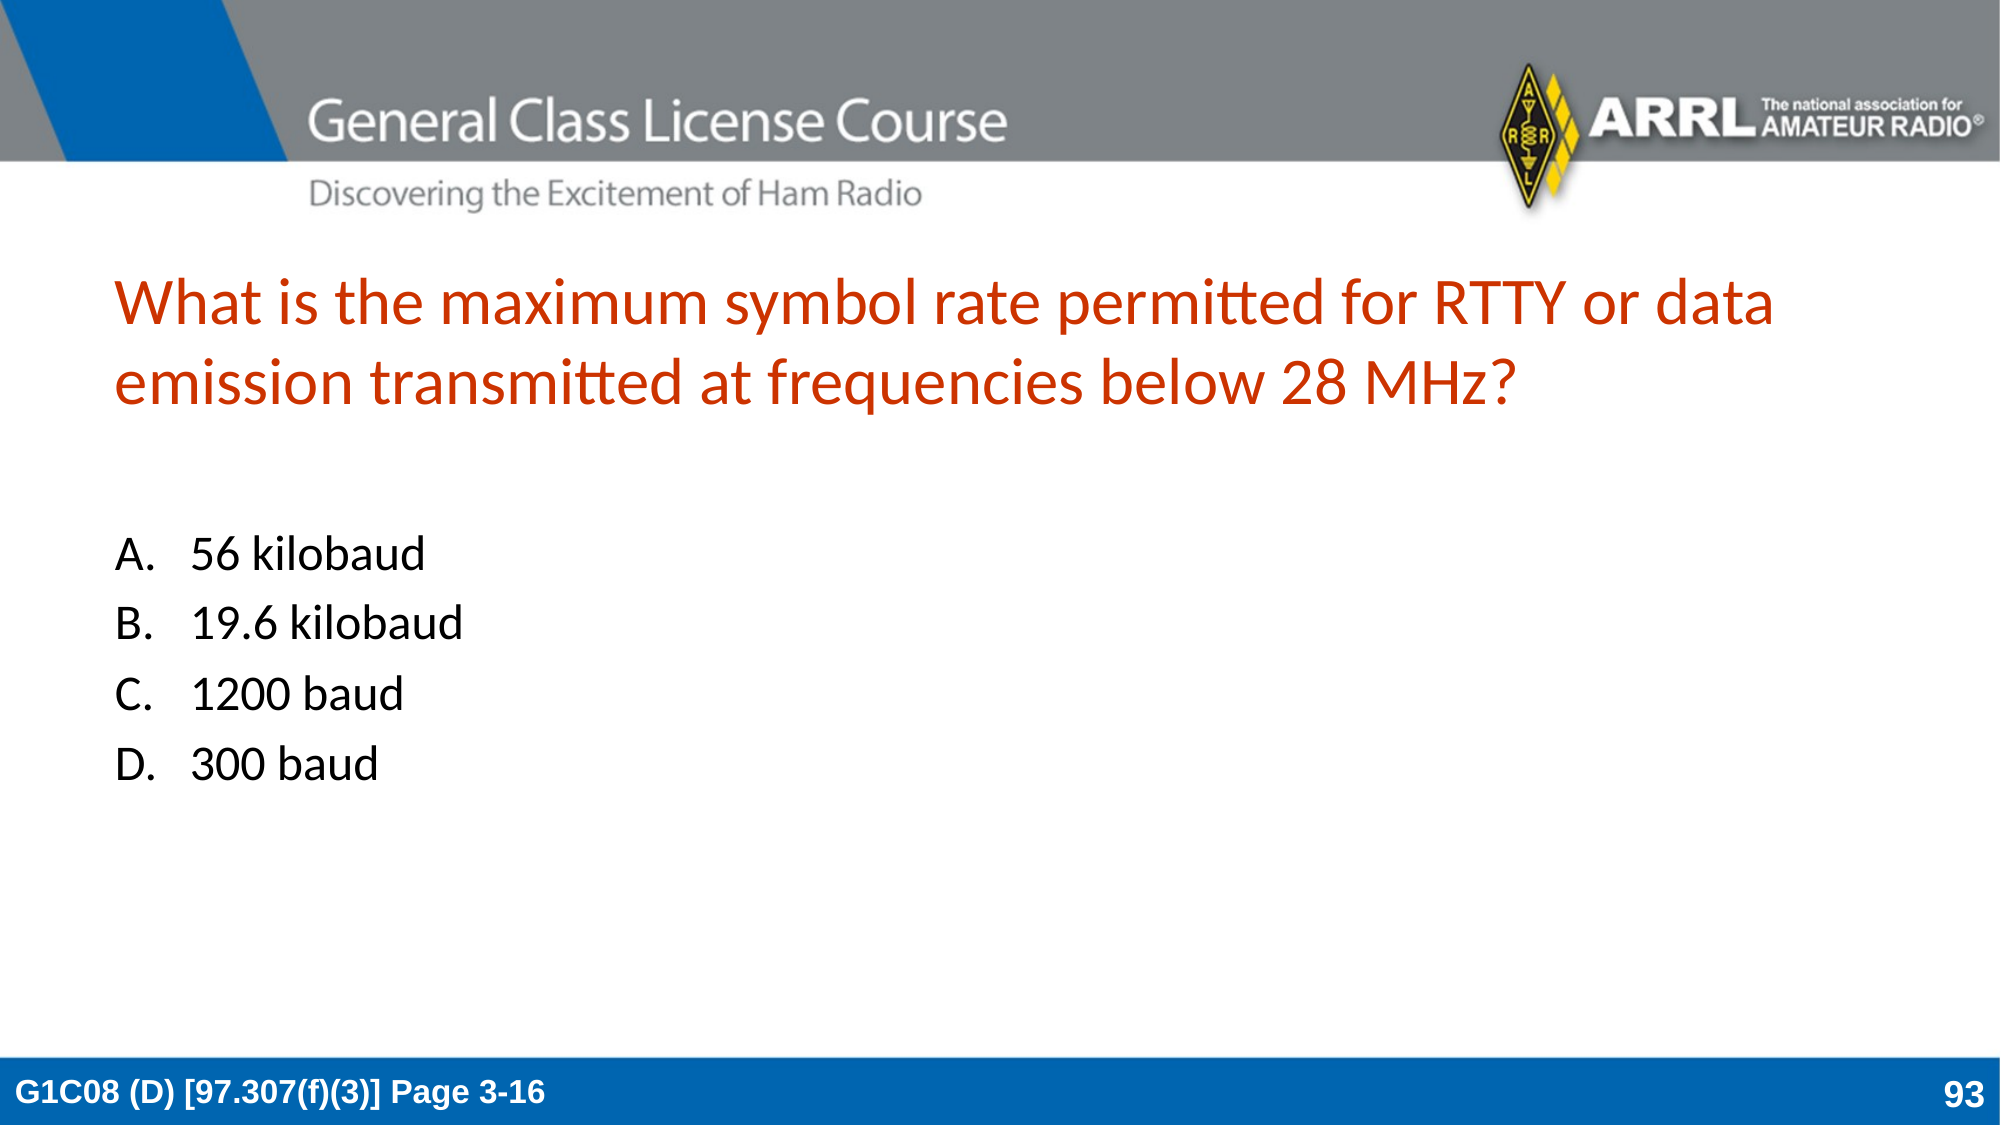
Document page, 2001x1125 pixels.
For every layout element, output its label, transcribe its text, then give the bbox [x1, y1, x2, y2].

title What is the maximum symbol rate permitted for RTTY or data emission transmitted at frequencies below 28 MHz? [99, 249, 1900, 388]
text_box G1C08 (D) [97.307(f)(3)] Page 3-16 [0, 1062, 1313, 1118]
list 56 kilobaud 19.6 kilobaud 1200 baud 300 baud [99, 512, 1900, 1005]
text_box 93 [1875, 1062, 2000, 1123]
picture [0, 0, 2001, 1125]
